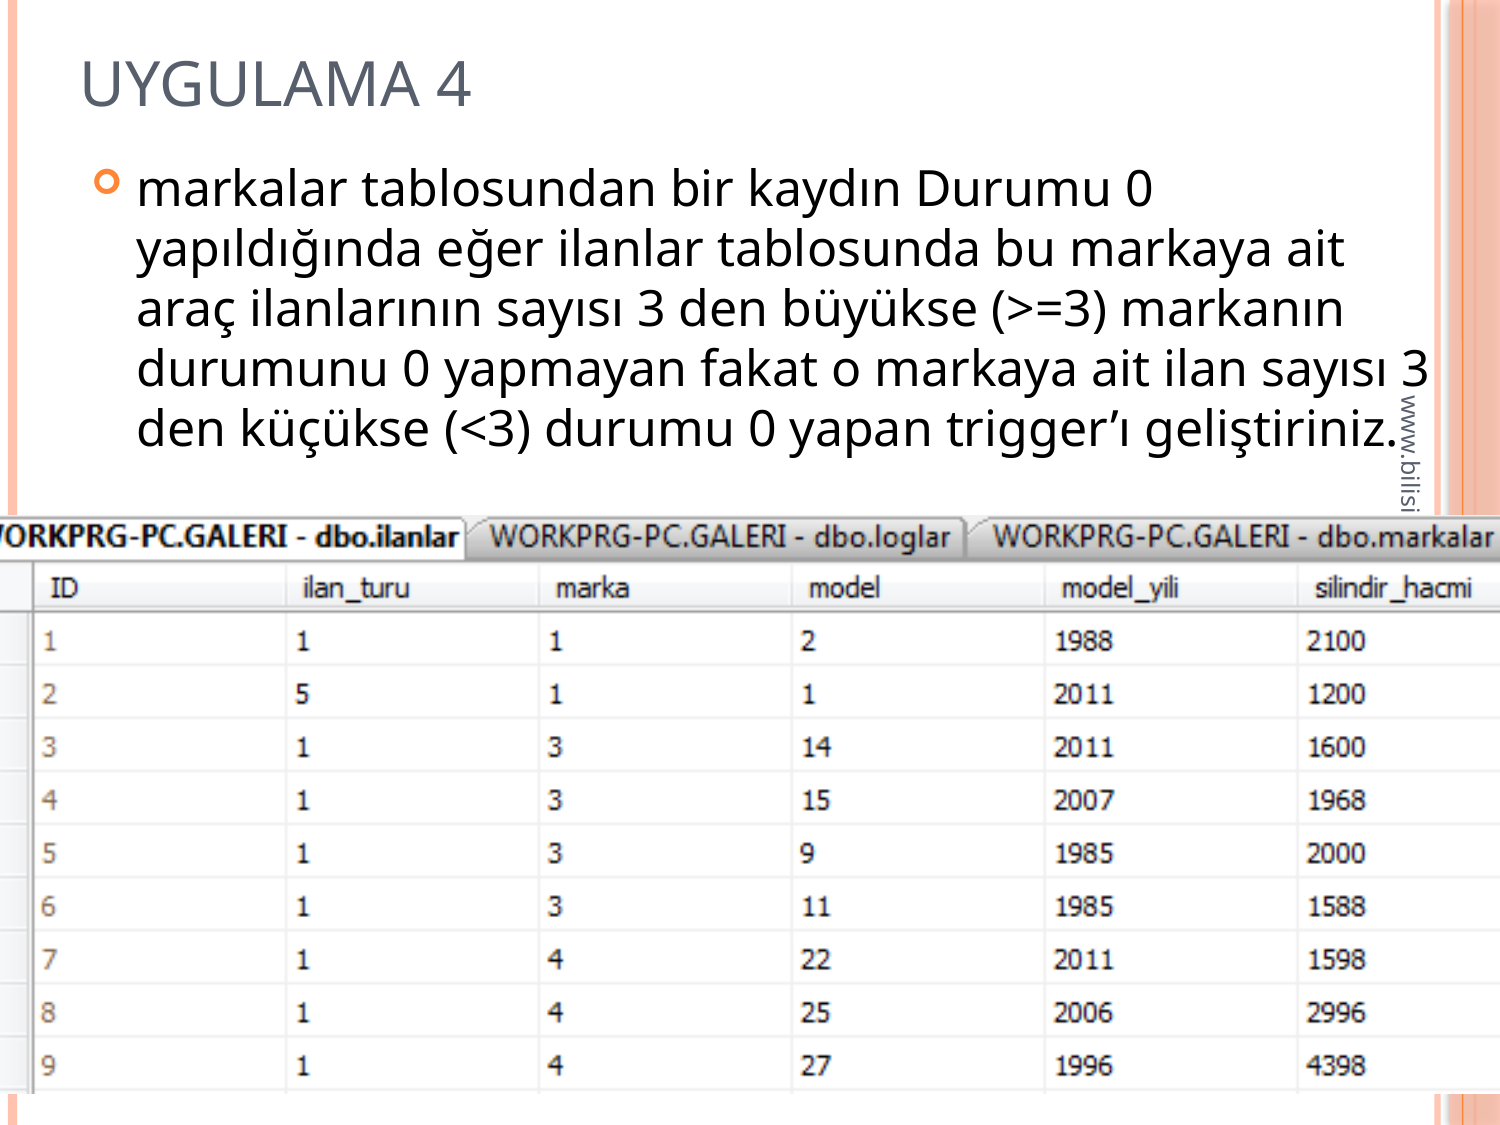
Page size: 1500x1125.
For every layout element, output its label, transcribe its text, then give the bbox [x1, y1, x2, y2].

title UYGULAMA 4 [64, 30, 1290, 127]
picture [0, 514, 1500, 1095]
list markalar tablosundan bir kaydın Durumu 0 yapıldığında eğer ilanlar tablosunda bu markaya ait araç ilanlarının sayısı 3 den büyükse (>=3) markanın durumunu 0 yapmayan fakat o markaya ait ilan sayısı 3 den küçükse (<3) durumu 0 yapan trigger’ı geliştiriniz. [76, 149, 1447, 511]
footer www.bilisimogretmeni.com [1379, 380, 1440, 511]
